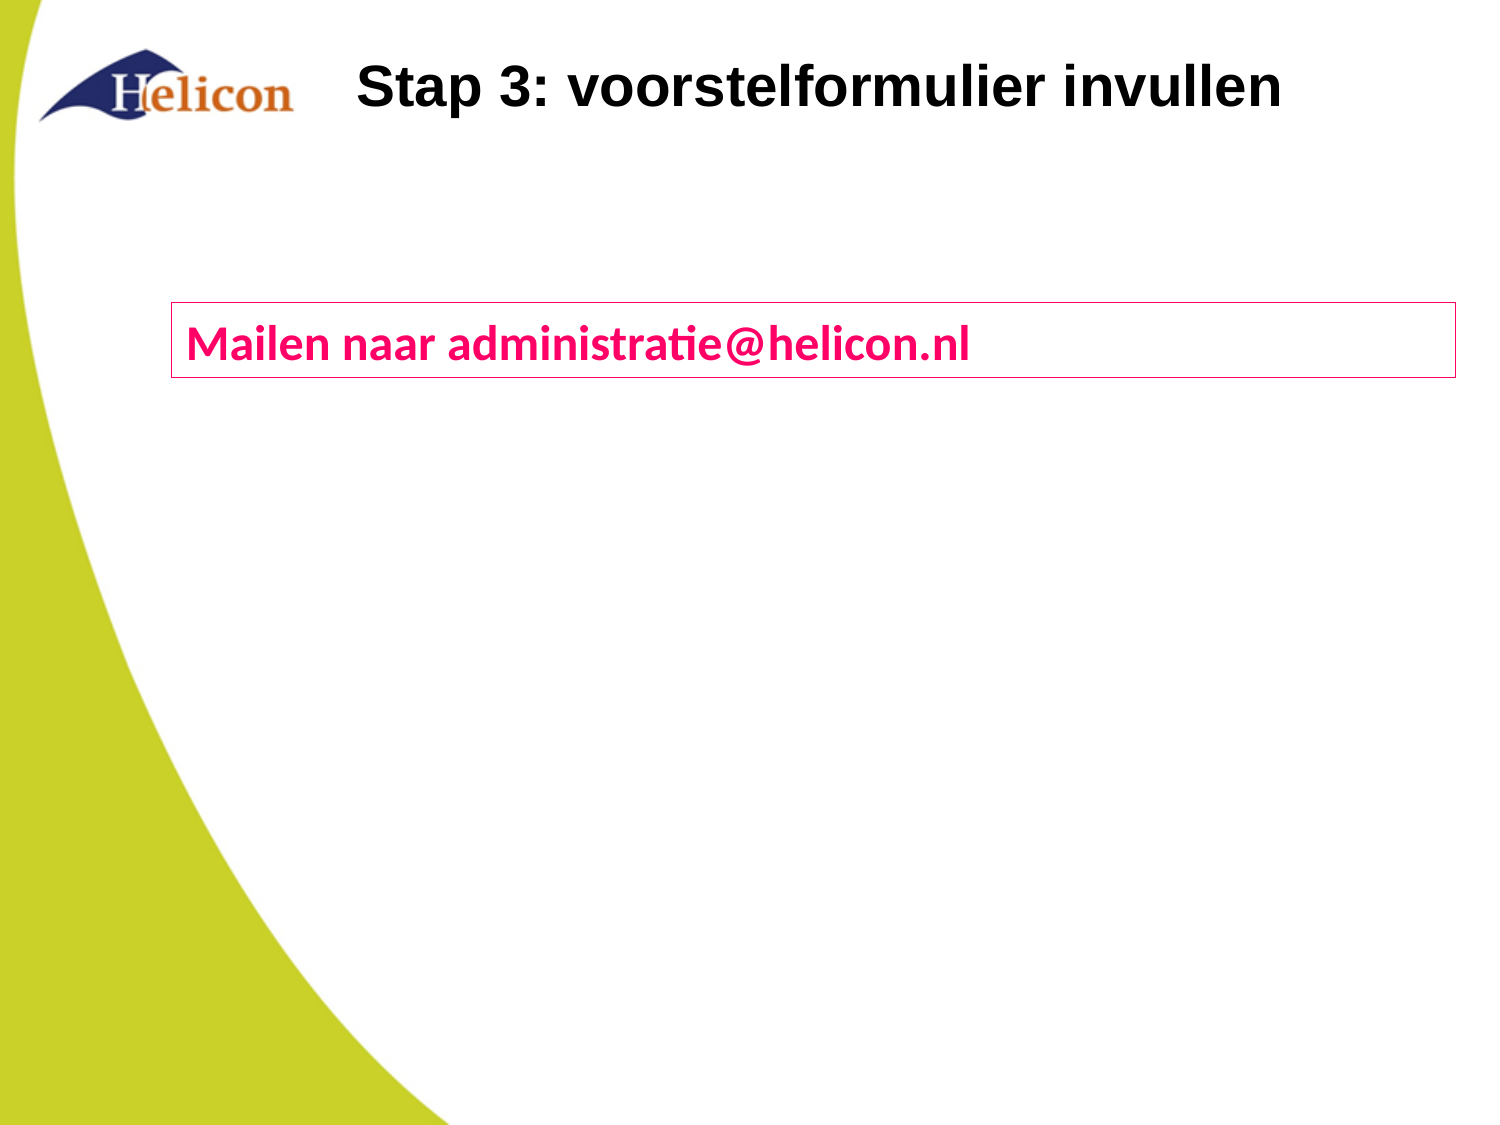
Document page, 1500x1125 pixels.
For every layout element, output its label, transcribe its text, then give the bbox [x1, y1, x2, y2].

title Stap 3: voorstelformulier invullen [341, 29, 1432, 137]
text_box Mailen naar administratie@helicon.nl [171, 302, 1456, 378]
picture [0, 0, 1500, 1125]
